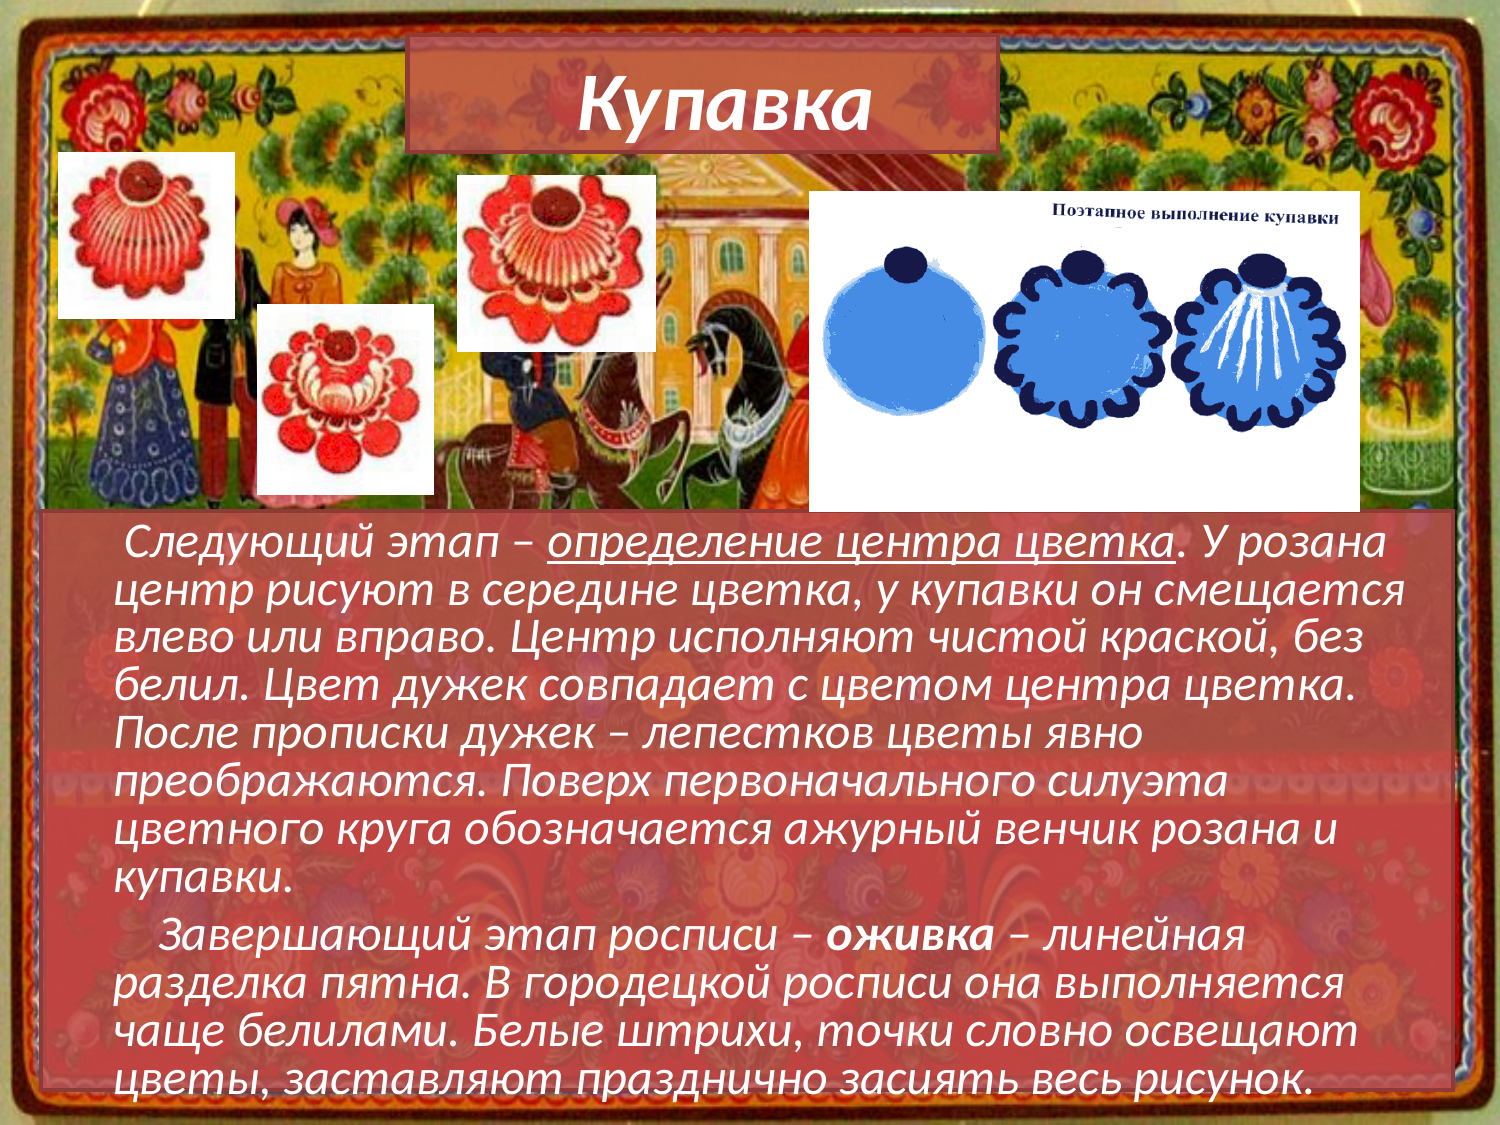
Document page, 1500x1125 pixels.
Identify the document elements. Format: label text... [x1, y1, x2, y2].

title Купавка [405, 33, 1000, 154]
list Следующий этап – определение центра цветка. У розана центр рисуют в середине цветка, у купавки он смещается влево или вправо. Центр исполняют чистой краской, без белил. Цвет дужек совпадает с цветом центра цветка. После прописки дужек – лепестков цветы явно преображаются. Поверх первоначального силуэта цветного круга обозначается ажурный венчик розана и купавки. Завершающий этап росписи – оживка – линейная разделка пятна. В городецкой росписи она выполняется чаще белилами. Белые штрихи, точки словно освещают цветы, заставляют празднично засиять весь рисунок. [39, 509, 1455, 1092]
picture [0, 0, 1500, 1125]
